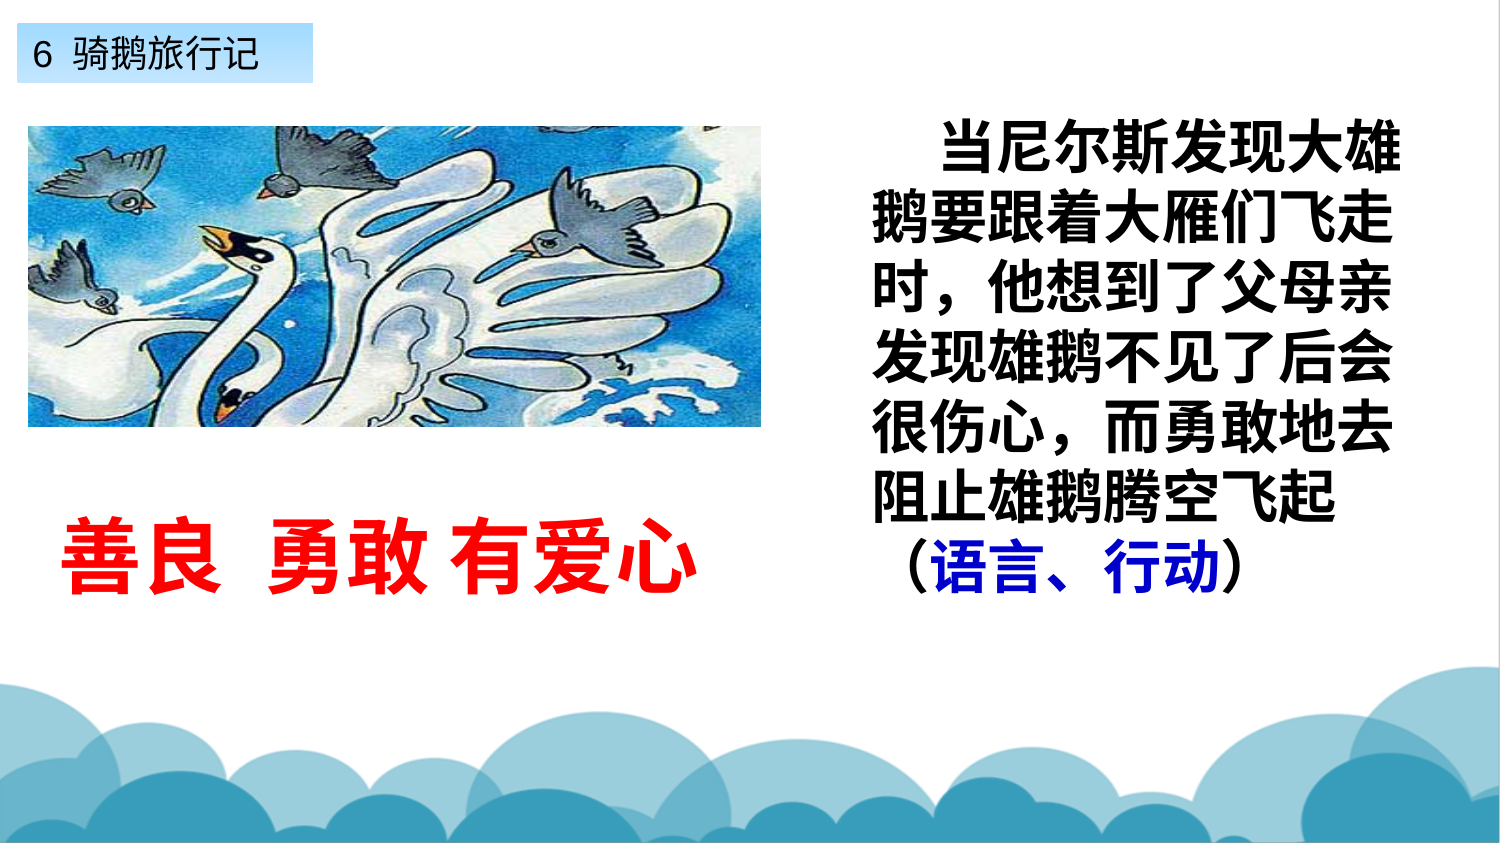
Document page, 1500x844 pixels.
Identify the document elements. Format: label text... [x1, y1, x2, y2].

text_box 善良 勇敢 有爱心 [4, 496, 892, 612]
picture [0, 0, 1500, 844]
text_box 当尼尔斯发现大雄鹅要跟着大雁们飞走时，他想到了父母亲发现雄鹅不见了后会很伤心，而勇敢地去阻止雄鹅腾空飞起（语言、行动） [856, 102, 1468, 608]
